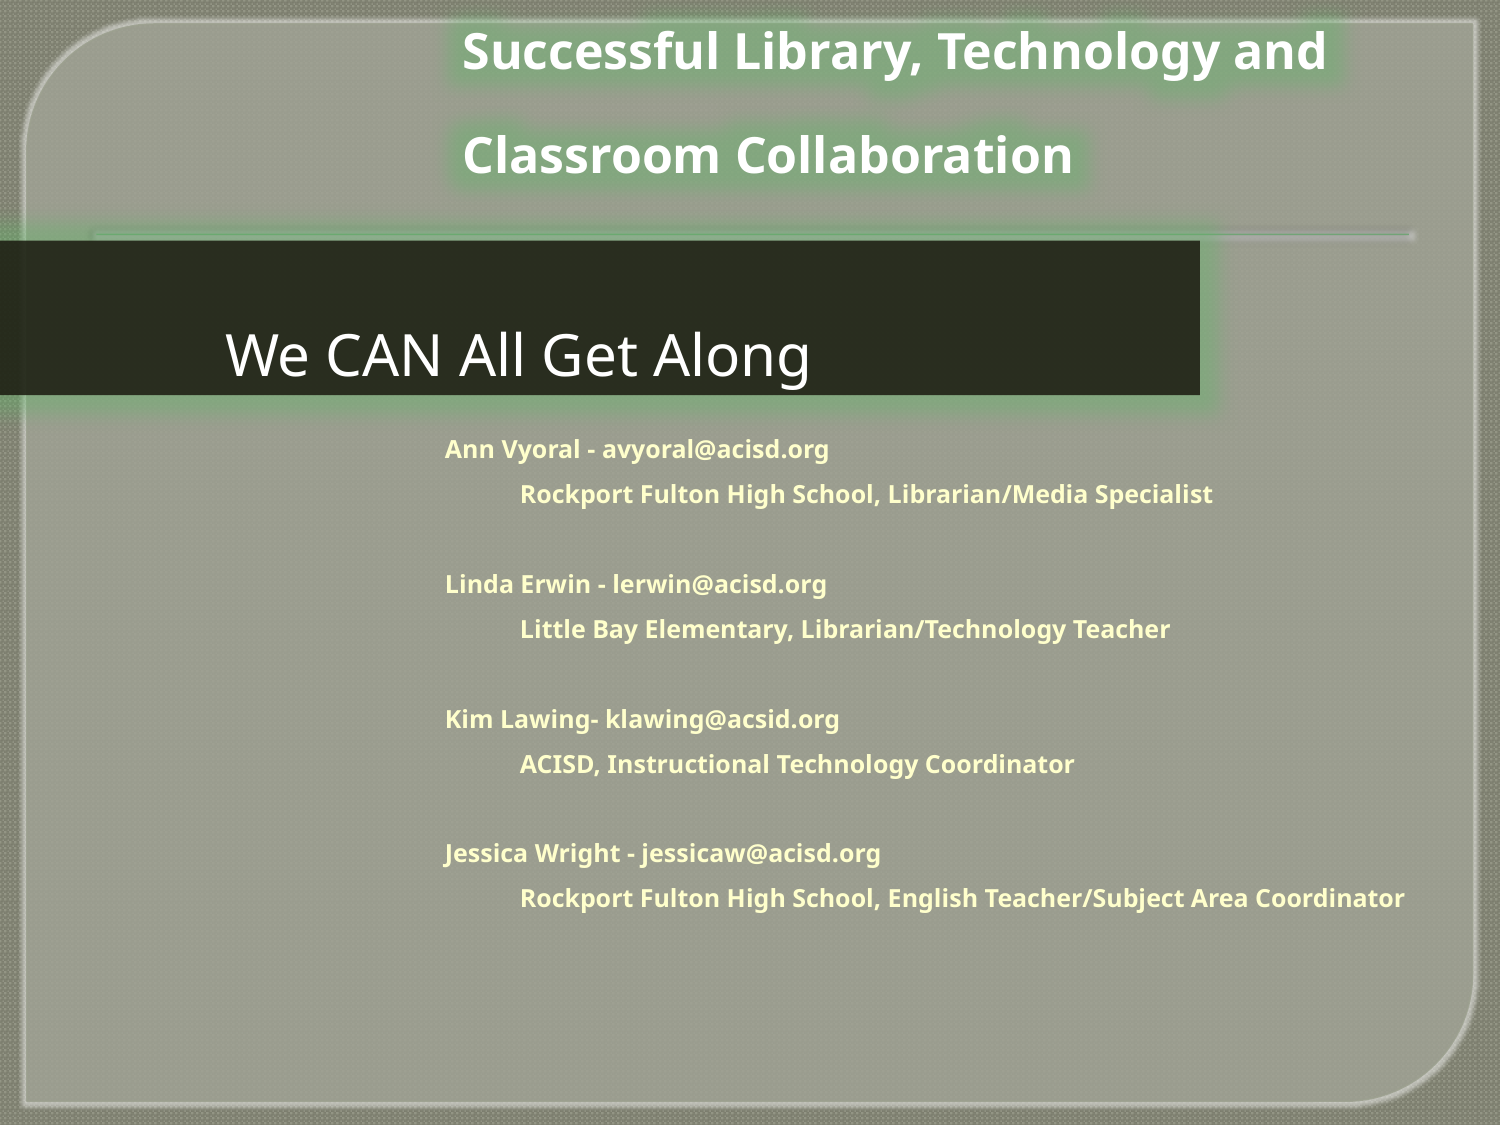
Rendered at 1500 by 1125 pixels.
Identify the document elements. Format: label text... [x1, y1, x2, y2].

text_box We CAN All Get Along [0, 240, 1200, 396]
text_box Successful Library, Technology and Classroom Collaboration [387, 0, 1500, 298]
text_box Ann Vyoral - avyoral@acisd.org Rockport Fulton High School, Librarian/Media Specialist Linda Erwin - lerwin@acisd.org Little Bay Elementary, Librarian/Technology Teacher Kim Lawing- klawing@acsid.org ACISD, Instructional Technology Coordinator Jessica Wright - jessicaw@acisd.org Rockport Fulton High School, English Teacher/Subject Area Coordinator [399, 366, 1500, 966]
